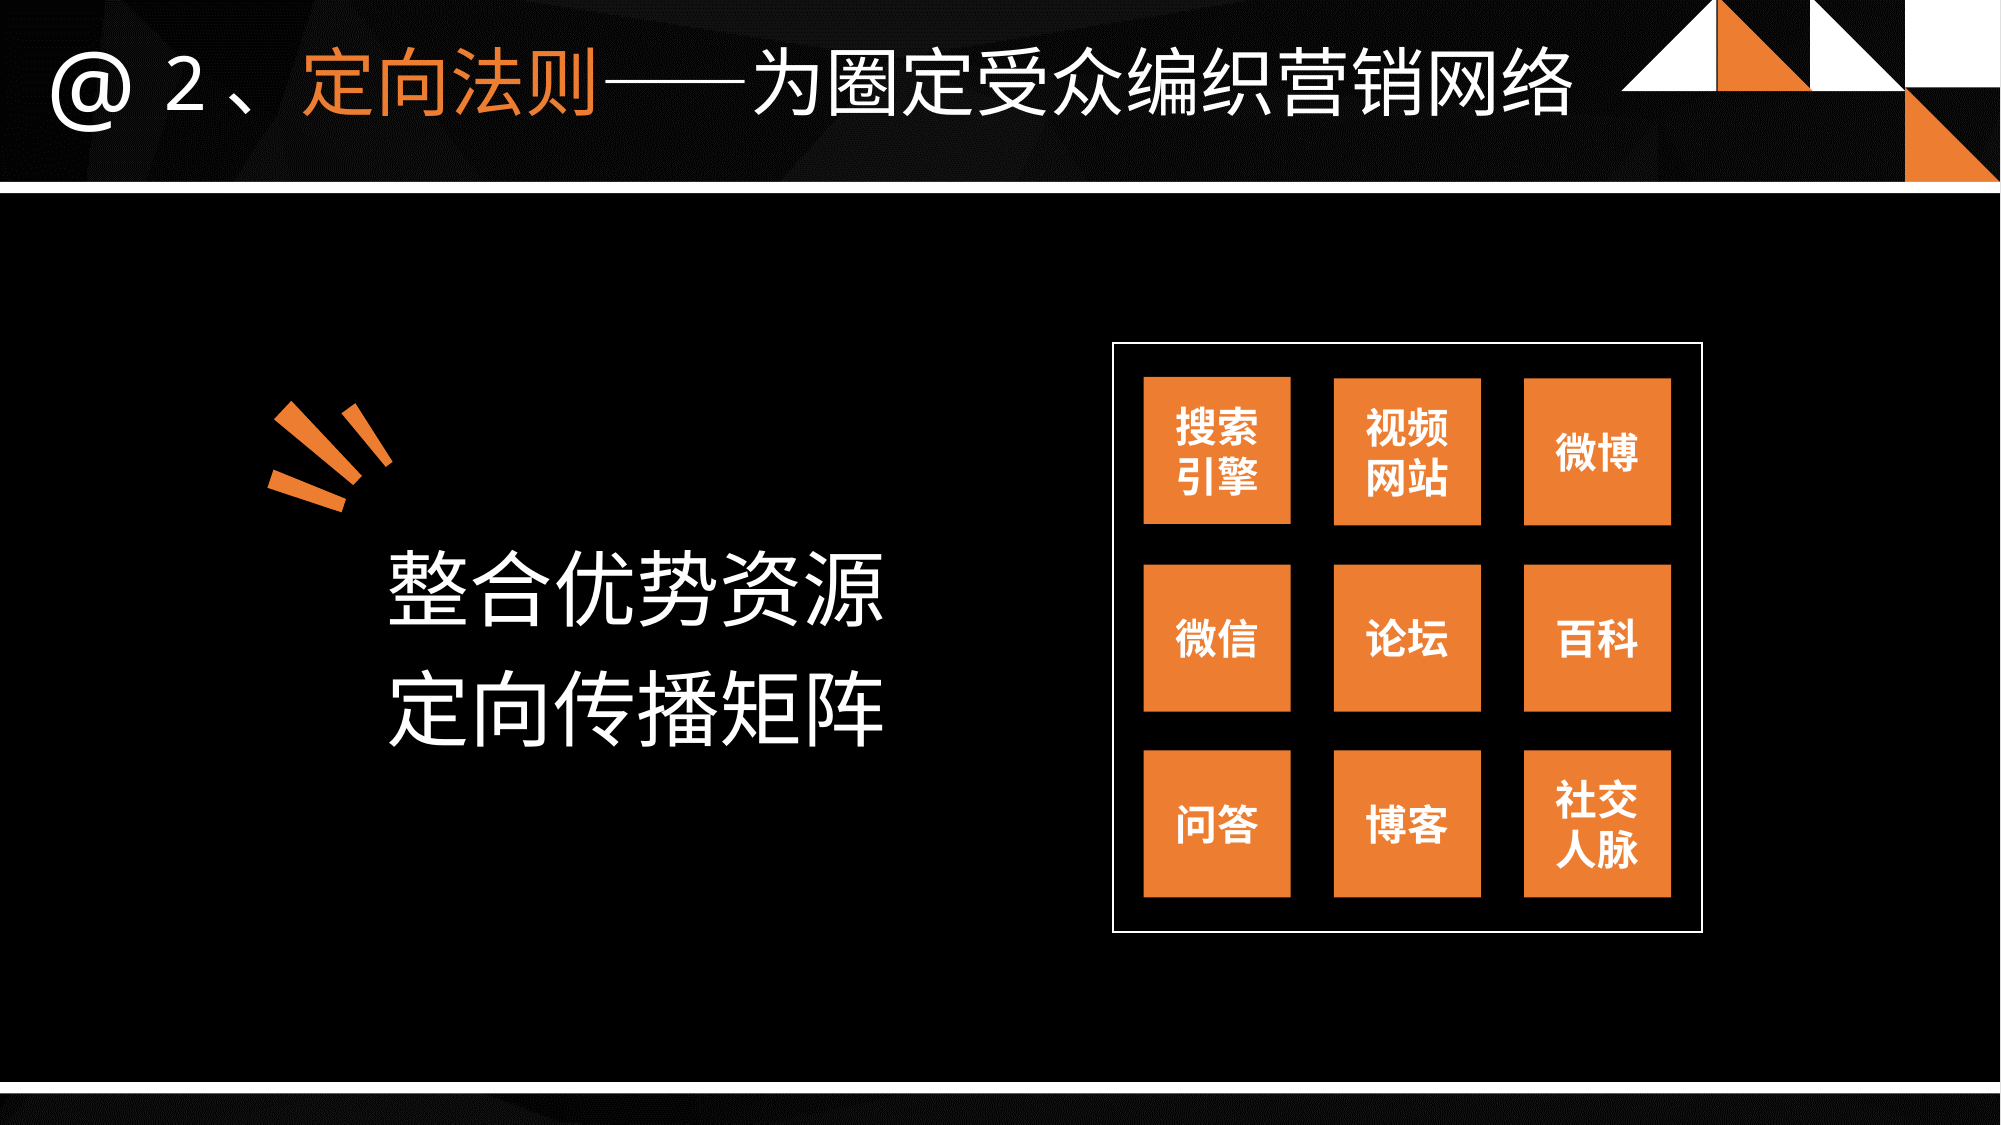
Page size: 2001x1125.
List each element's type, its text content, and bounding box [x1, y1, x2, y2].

text_box [1904, 0, 2000, 88]
picture [1725, 0, 1809, 84]
picture [0, 0, 1904, 181]
text_box [1809, 0, 1908, 93]
picture [0, 0, 2001, 1125]
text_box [1112, 343, 1702, 933]
text_box [1904, 84, 2000, 181]
text_box [0, 1083, 2000, 1094]
text_box [1618, 0, 1716, 93]
text_box [1716, 0, 1816, 93]
text_box 2、定向法则——为圈定受众编织营销网络 [152, 28, 1590, 134]
text_box [0, 192, 2000, 1083]
picture [1817, 0, 1904, 87]
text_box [265, 419, 904, 768]
text_box @ [32, 16, 152, 152]
text_box [0, 181, 2000, 192]
